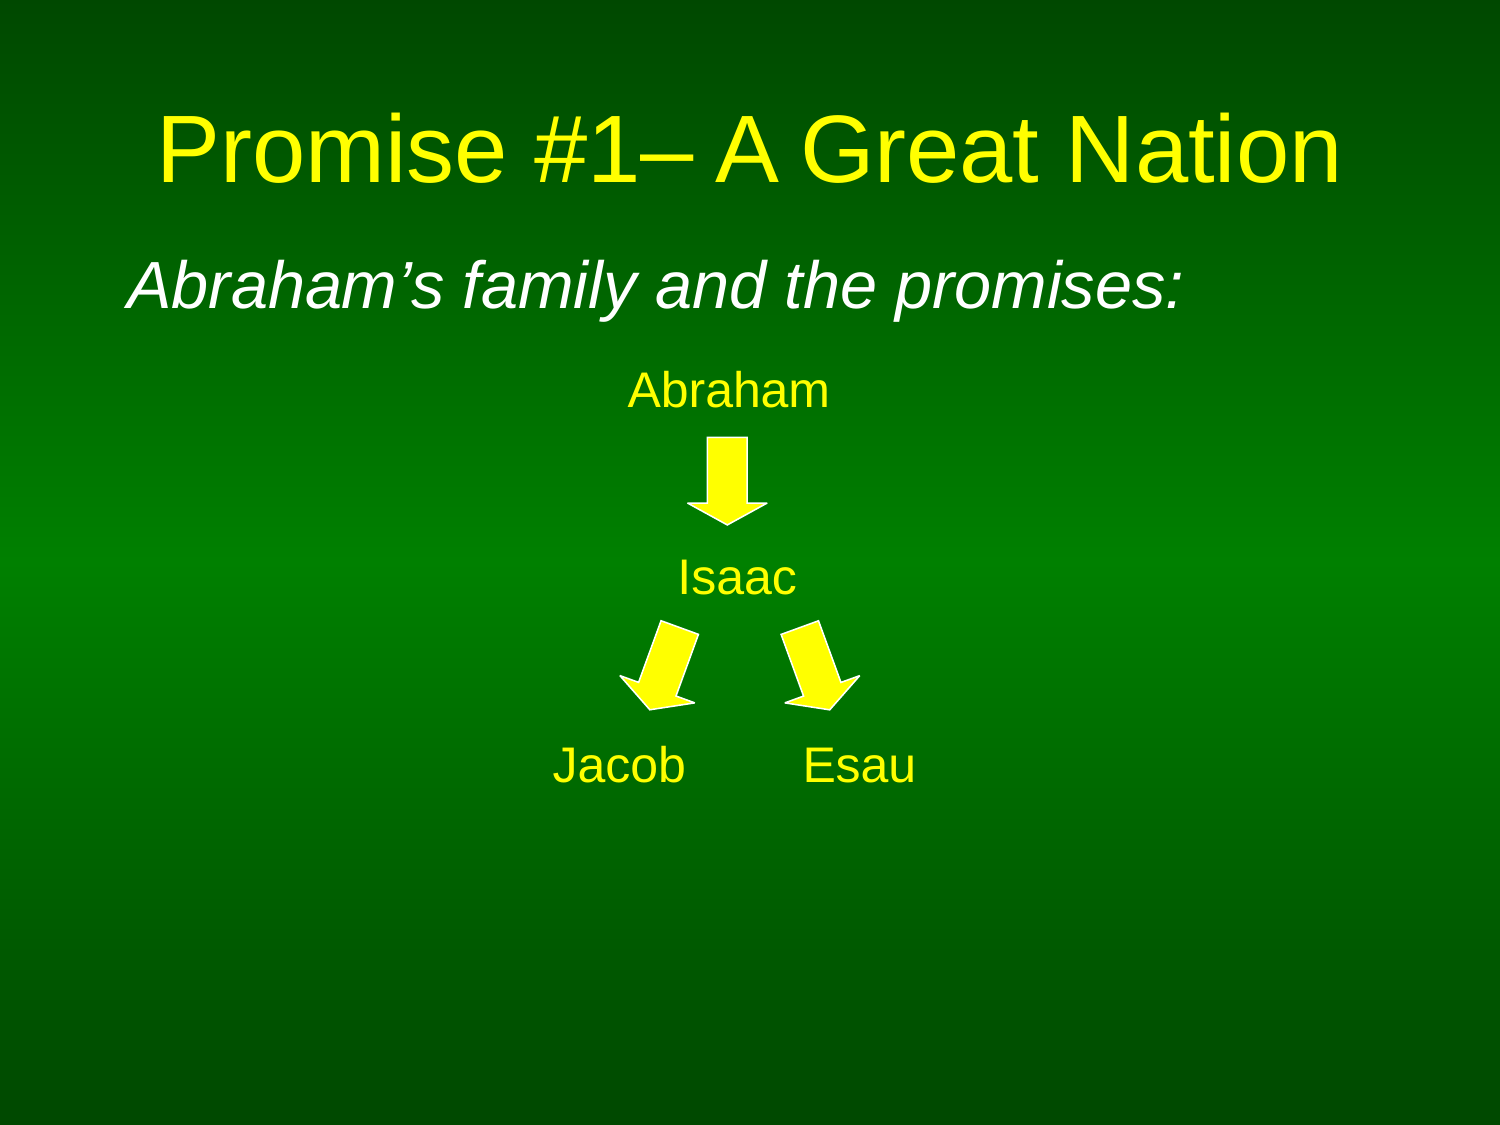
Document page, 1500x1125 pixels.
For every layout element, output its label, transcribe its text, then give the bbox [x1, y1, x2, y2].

list Abraham’s family and the promises: [112, 249, 1388, 338]
text_box [781, 620, 860, 710]
text_box [687, 437, 768, 525]
text_box Isaac [662, 537, 812, 613]
text_box Jacob [537, 724, 701, 800]
title Promise #1– A Great Nation [37, 50, 1463, 238]
text_box Abraham [612, 349, 846, 425]
text_box Esau [787, 724, 932, 800]
text_box [619, 620, 699, 710]
